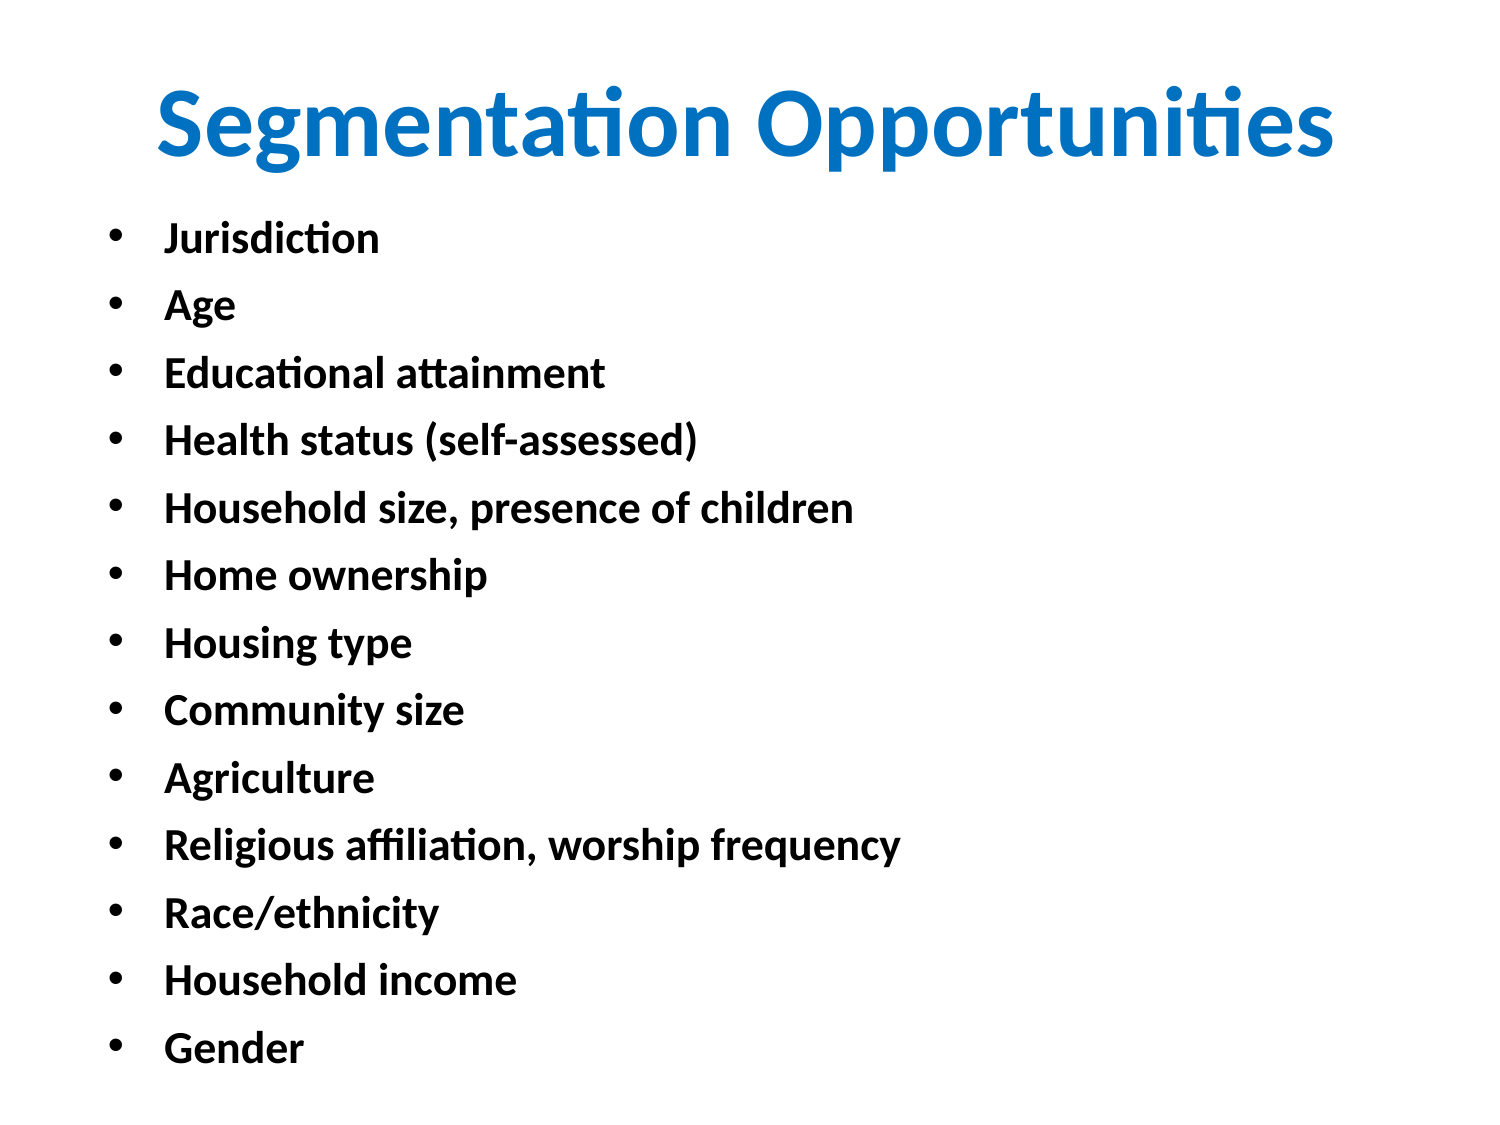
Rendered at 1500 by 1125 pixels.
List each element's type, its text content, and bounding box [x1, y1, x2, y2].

text_box Segmentation Opportunities [64, 49, 1429, 185]
text_box Jurisdiction Age Educational attainment Health status (self-assessed) Household size, presence of children Home ownership Housing type Community size Agriculture Religious affiliation, worship frequency Race/ethnicity Household income Gender [93, 200, 1401, 1080]
